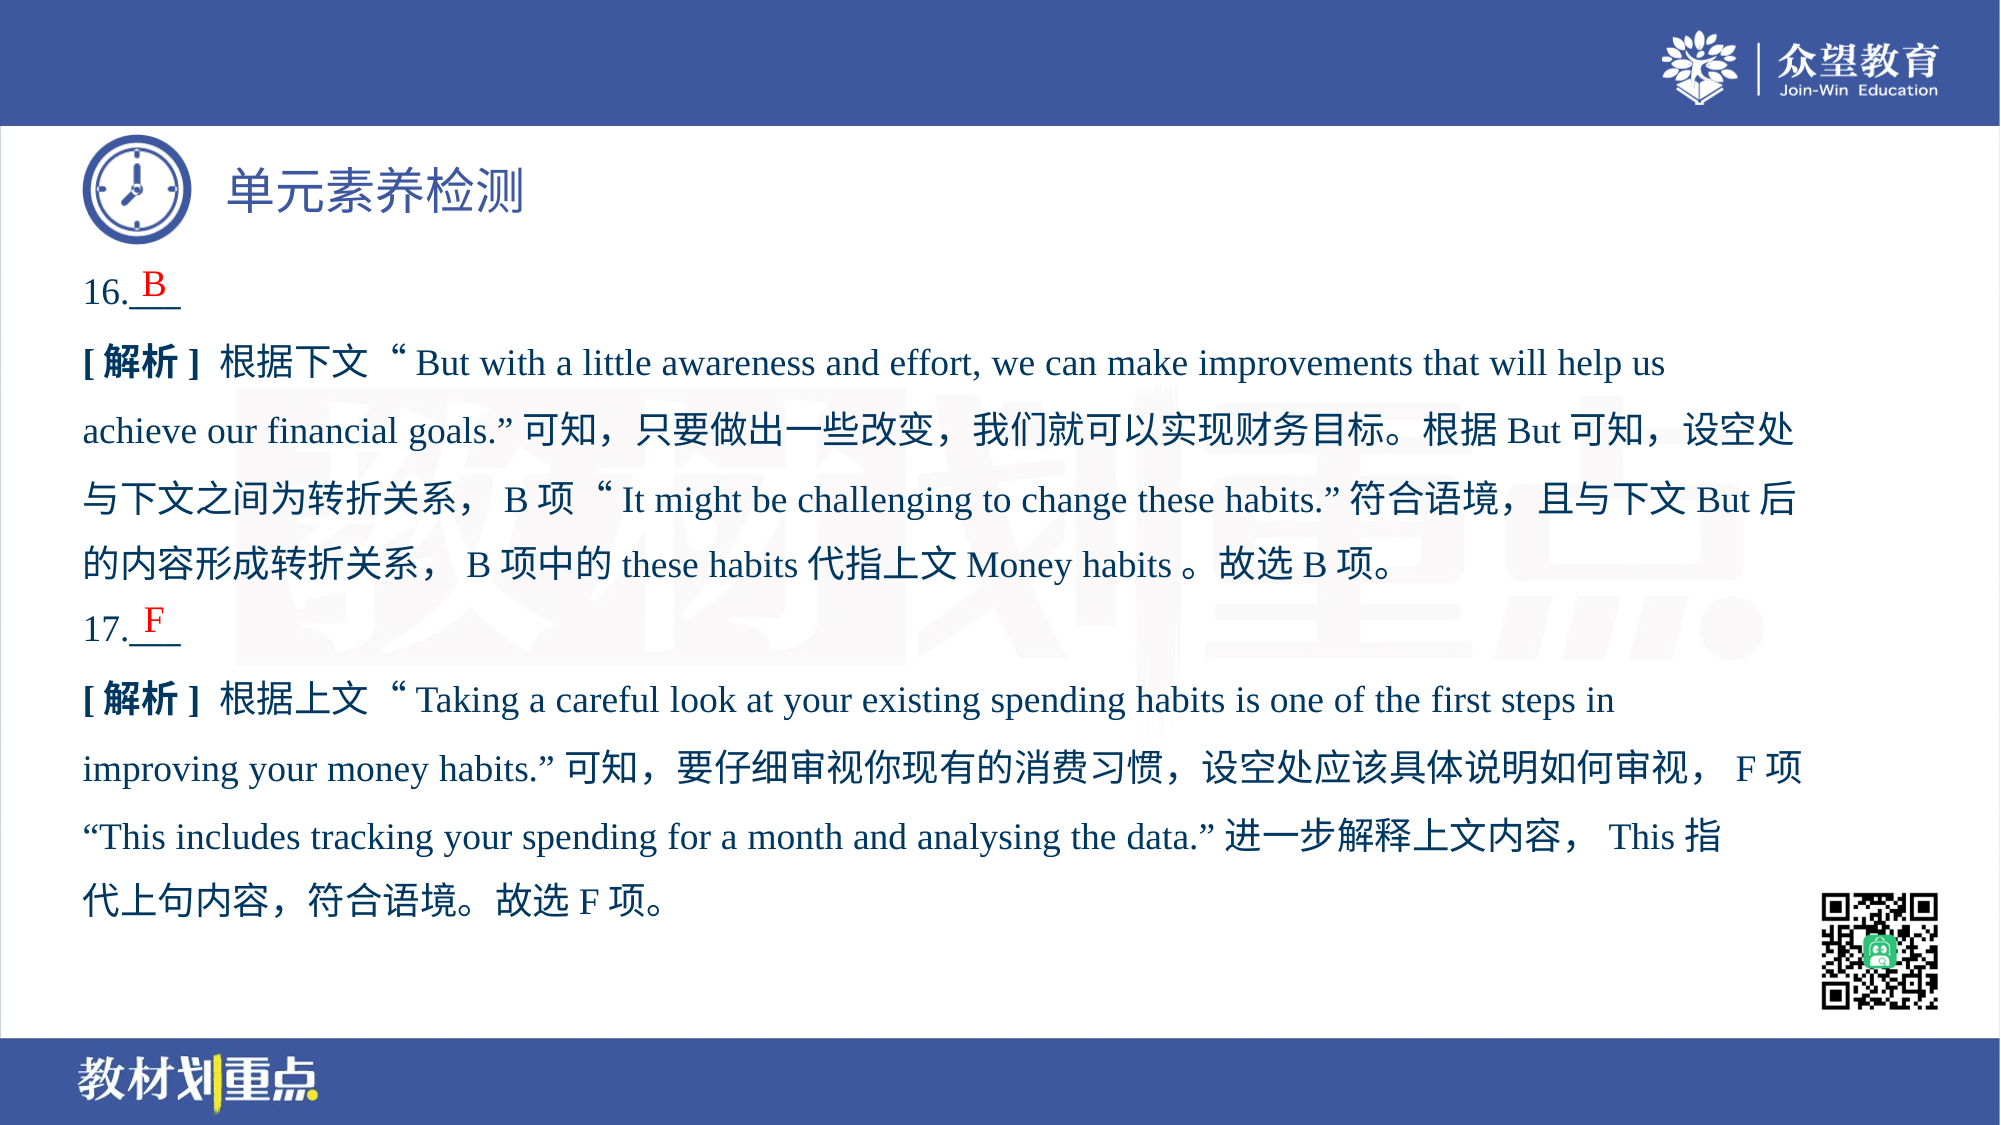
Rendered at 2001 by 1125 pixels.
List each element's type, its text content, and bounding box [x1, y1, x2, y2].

text_box F [130, 575, 179, 634]
text_box 16.___ [82, 247, 1817, 306]
text_box [解析] 根据上文“Taking a careful look at your existing spending habits is one of the first steps in improving your money habits.”可知，要仔细审视你现有的消费习惯，设空处应该具体说明如何审视，F项 “This includes tracking your spending for a month and analysing the data.”进一步解释上文内容，This指 代上句内容，符合语境。故选F项。 [82, 651, 1817, 916]
picture [0, 0, 2000, 1125]
text_box [解析] 根据下文“But with a little awareness and effort, we can make improvements that will help us achieve our financial goals.”可知，只要做出一些改变，我们就可以实现财务目标。根据But可知，设空处 与下文之间为转折关系，B项“It might be challenging to change these habits.”符合语境，且与下文But后 的内容形成转折关系，B项中的these habits代指上文Money habits。故选B项。 [82, 313, 1817, 578]
text_box 17.___ [82, 583, 1817, 642]
text_box B [128, 238, 181, 298]
